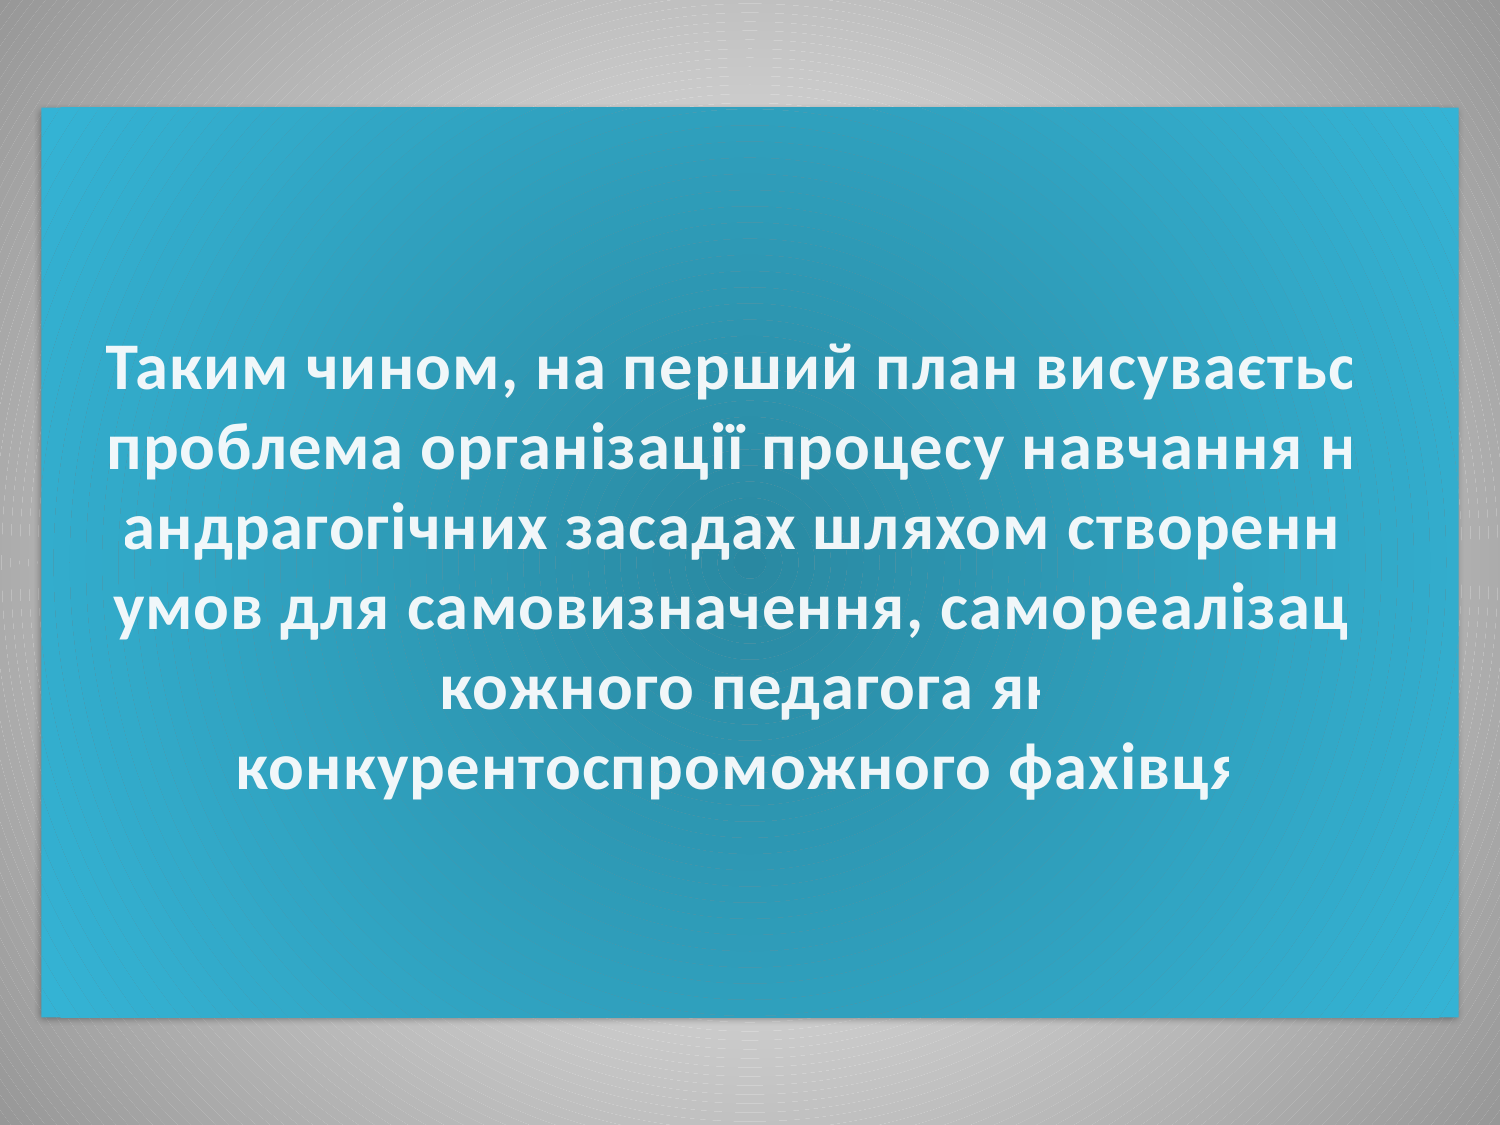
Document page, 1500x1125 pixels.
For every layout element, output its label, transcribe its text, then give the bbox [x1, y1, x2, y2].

title Таким чином, на перший план висувається проблема організації процесу навчання на андрагогічних засадах шляхом створення умов для самовизначення, самореалізації кожного педагога як конкурентоспроможного фахівця. [41, 107, 1459, 1018]
